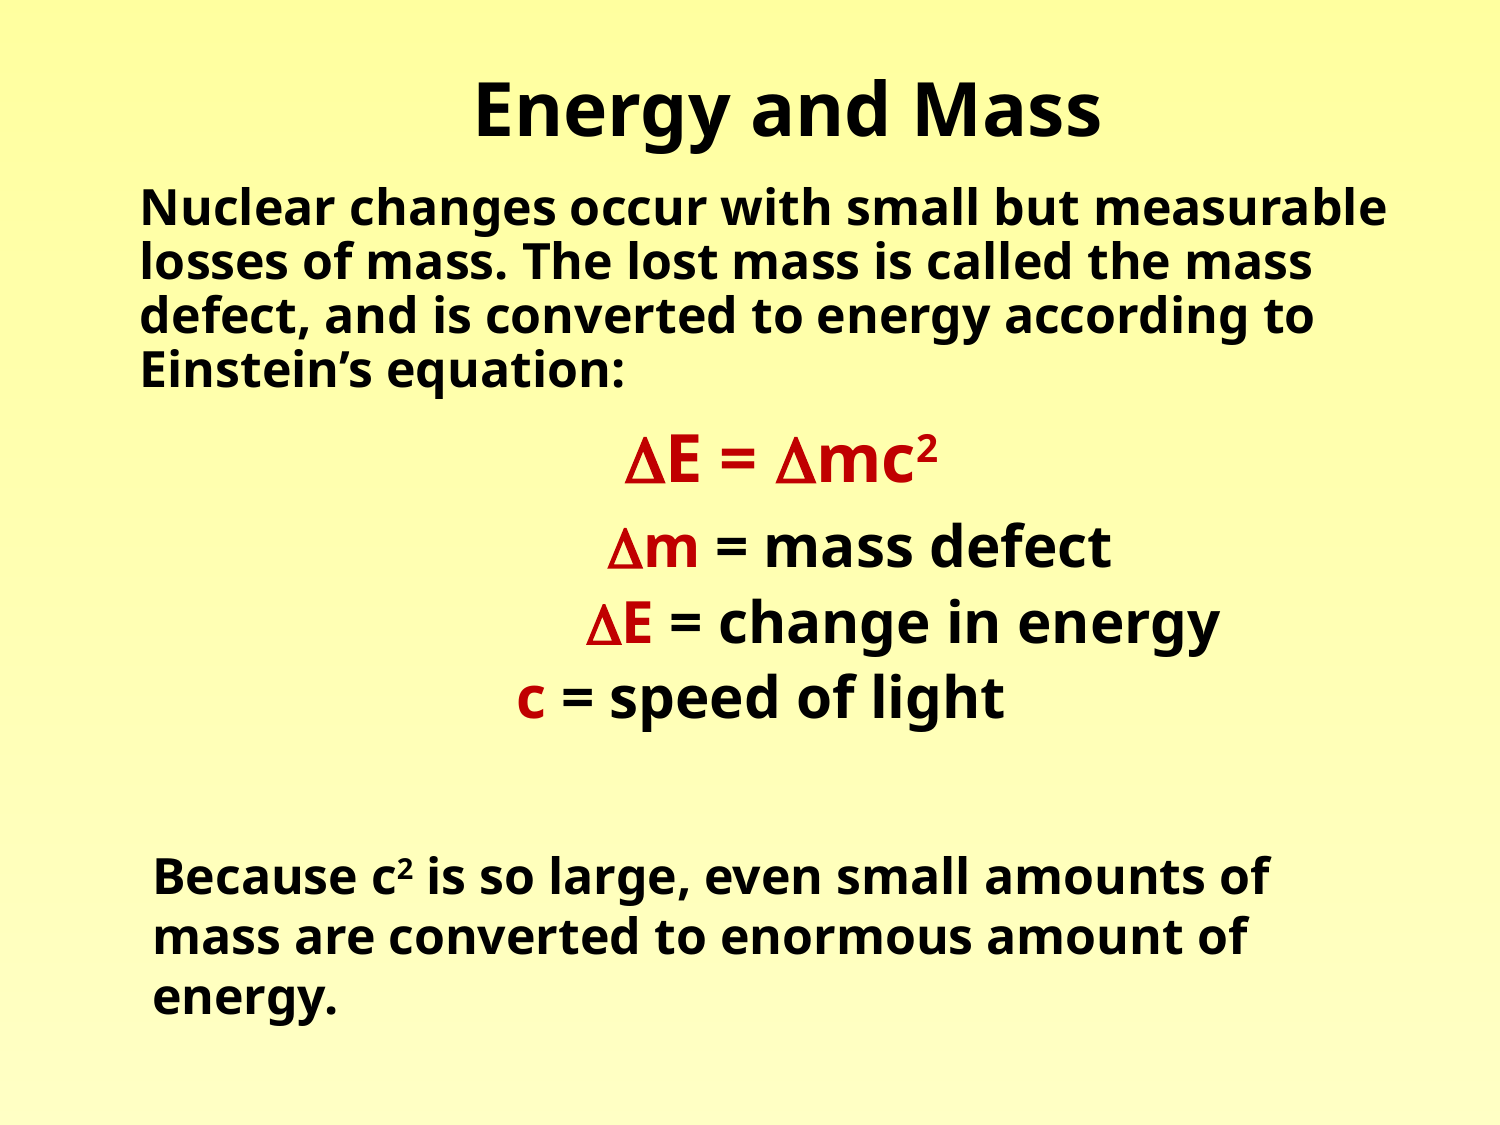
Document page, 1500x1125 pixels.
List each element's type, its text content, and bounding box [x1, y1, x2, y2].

title Energy and Mass [149, 49, 1426, 163]
text_box Because c2 is so large, even small amounts of mass are converted to enormous amount of energy. [137, 837, 1366, 1033]
list Nuclear changes occur with small but measurable losses of mass. The lost mass is called the mass defect, and is converted to energy according to Einstein’s equation: DE = Dmc2 Dm = mass defect DE = change in energy c = speed of light [124, 174, 1438, 838]
